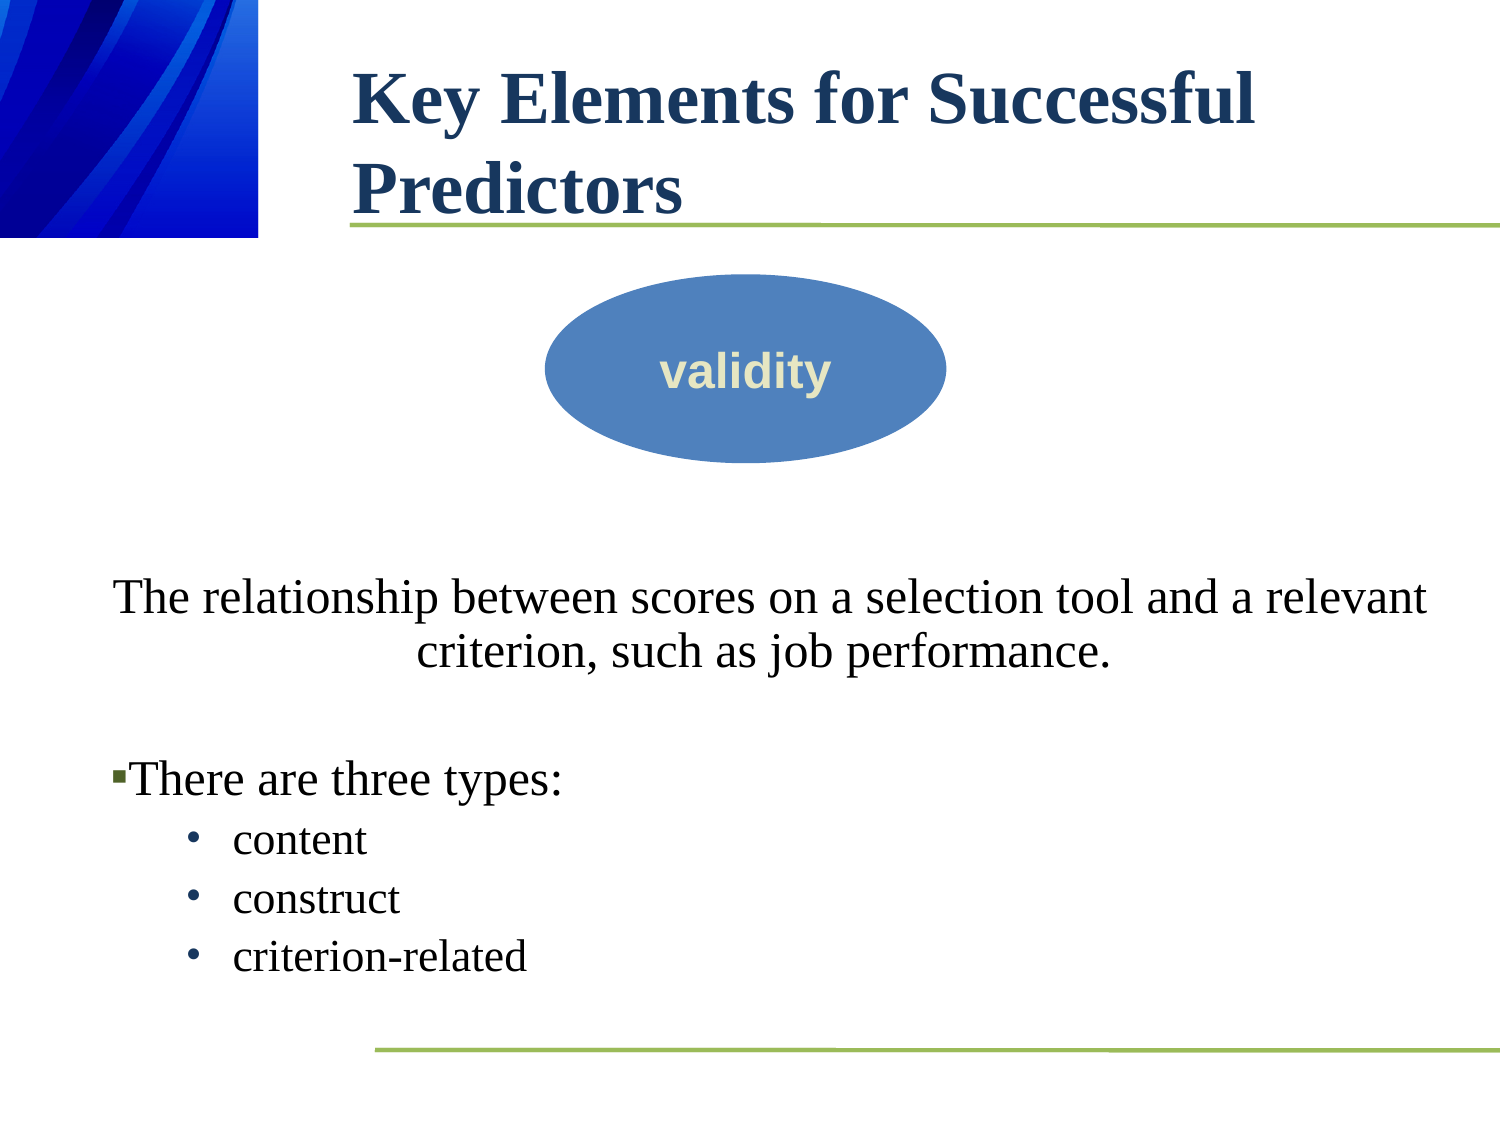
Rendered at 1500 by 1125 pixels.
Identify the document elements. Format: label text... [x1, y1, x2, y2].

title Key Elements for Successful Predictors [337, 45, 1425, 233]
text_box The relationship between scores on a selection tool and a relevant criterion, such as job performance. There are three types: content construct criterion-related [95, 562, 1446, 1006]
picture [0, 0, 259, 238]
text_box validity [545, 275, 946, 463]
